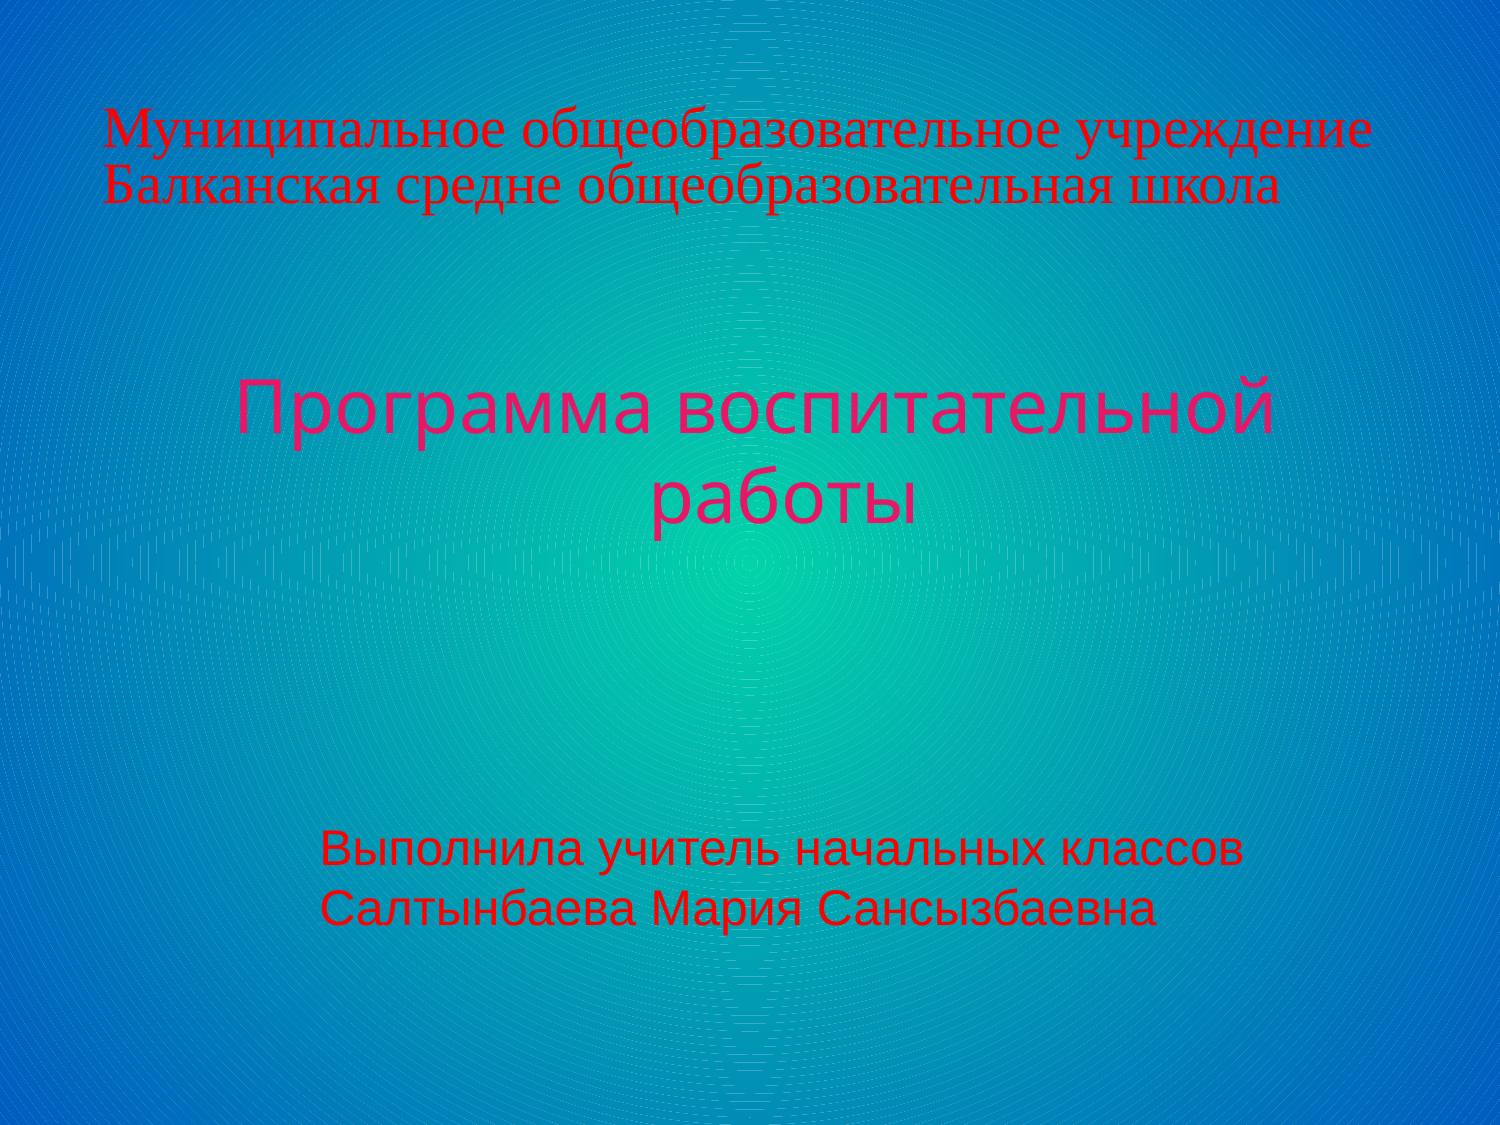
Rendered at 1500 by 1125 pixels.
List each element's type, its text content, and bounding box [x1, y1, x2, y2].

title Муниципальное общеобразовательное учреждение Балканская средне общеобразовательная школа [87, 70, 1426, 223]
text_box Выполнила учитель начальных классов Салтынбаева Мария Сансызбаевна [304, 808, 1371, 944]
list Программа воспитательной работы [87, 351, 1426, 598]
